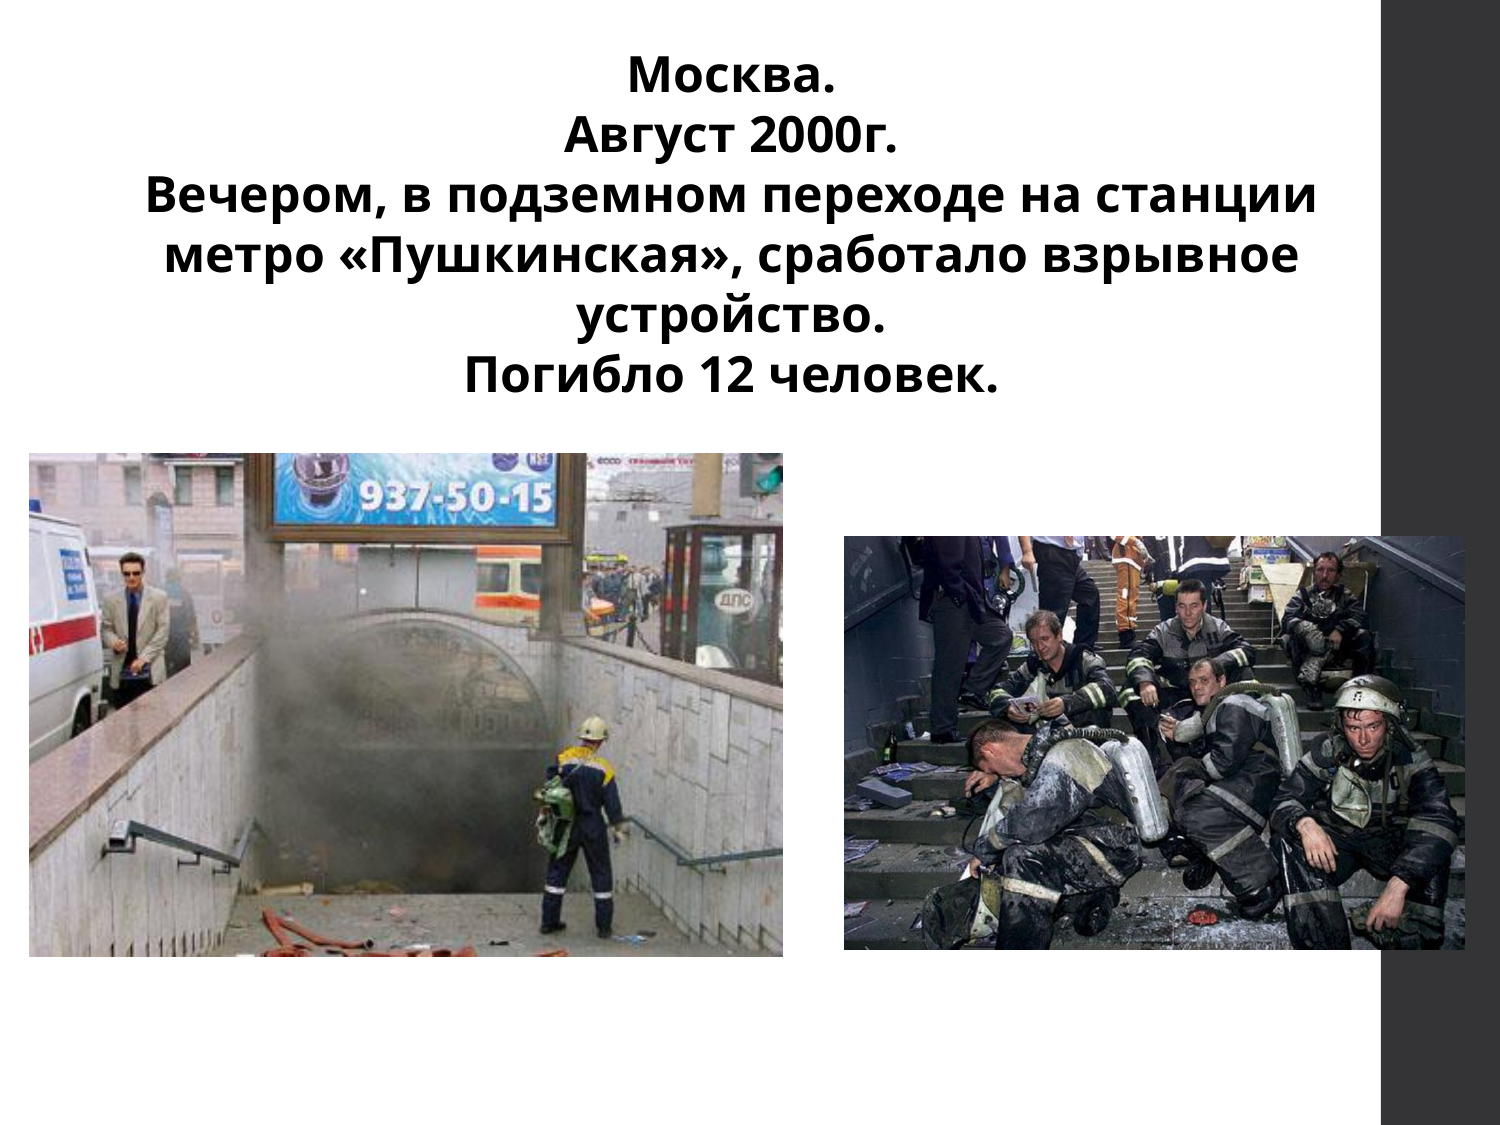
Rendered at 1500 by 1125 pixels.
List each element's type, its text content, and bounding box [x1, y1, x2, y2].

picture [29, 453, 783, 957]
picture [844, 535, 1465, 950]
text_box Москва. Август 2000г. Вечером, в подземном переходе на станции метро «Пушкинская», сработало взрывное устройство. Погибло 12 человек. [105, 34, 1358, 414]
